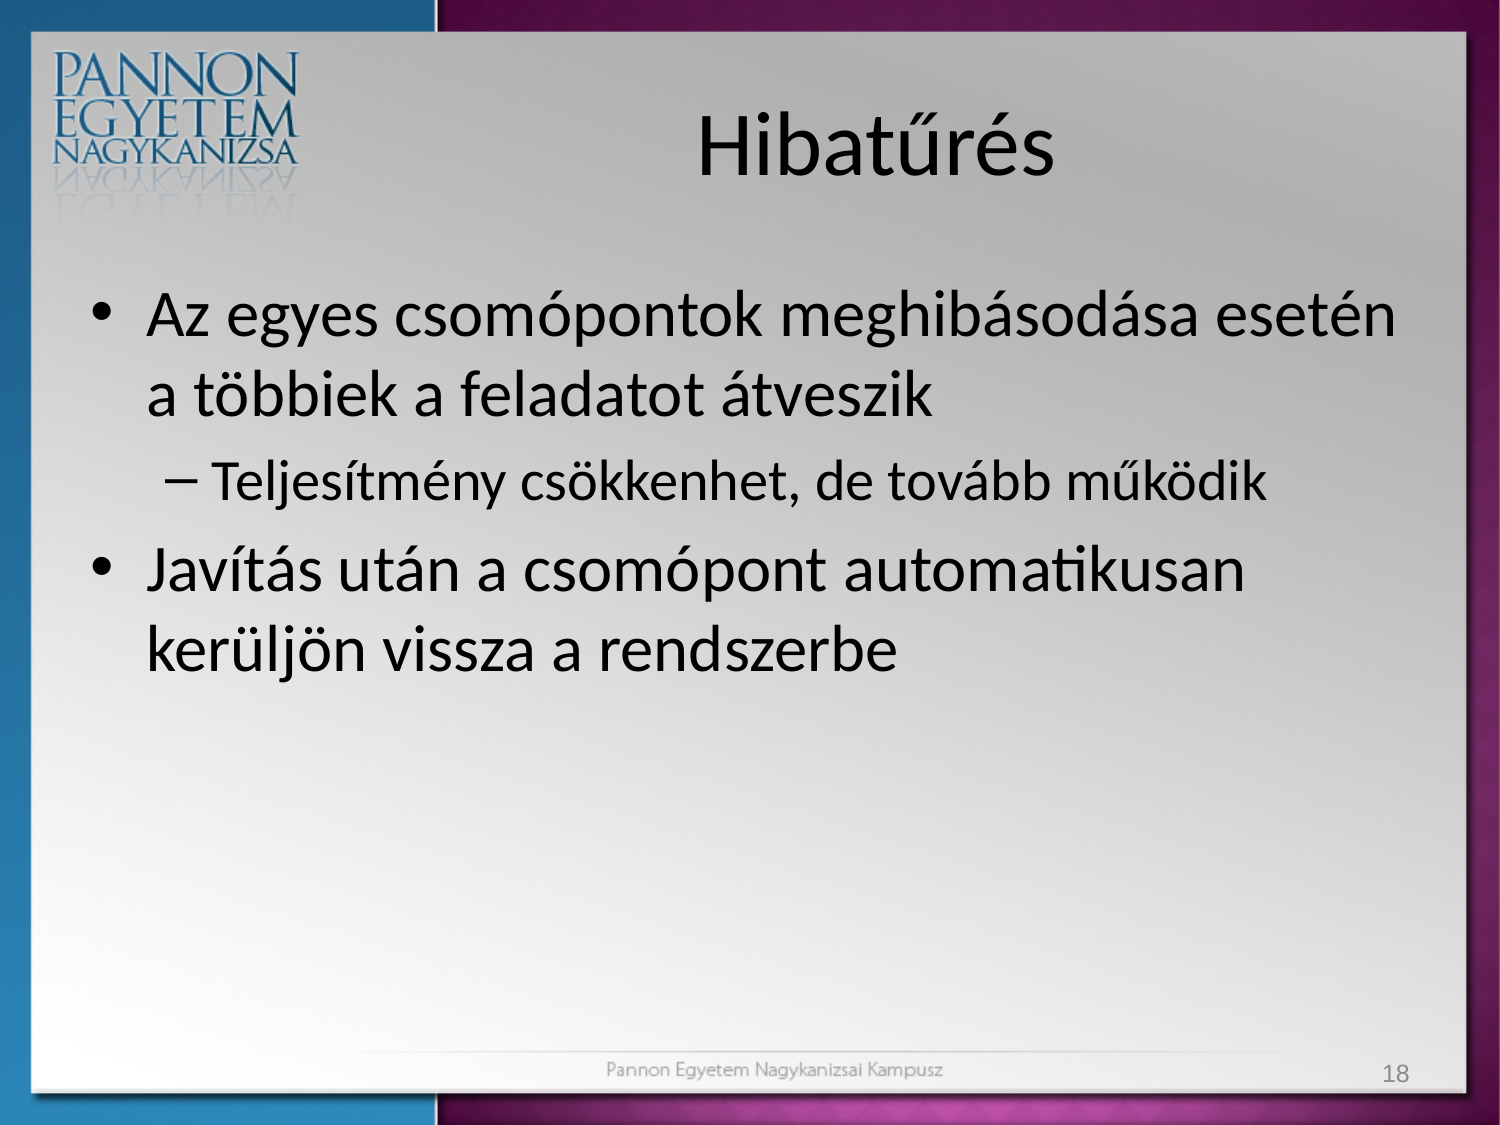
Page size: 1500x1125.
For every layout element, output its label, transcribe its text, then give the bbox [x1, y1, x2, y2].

slide_number 18 [1074, 1042, 1425, 1103]
title Hibatűrés [328, 45, 1425, 233]
picture [0, 0, 1500, 1125]
list Az egyes csomópontok meghibásodása esetén a többiek a feladatot átveszik Teljesítmény csökkenhet, de tovább működik Javítás után a csomópont automatikusan kerüljön vissza a rendszerbe [75, 262, 1425, 1038]
